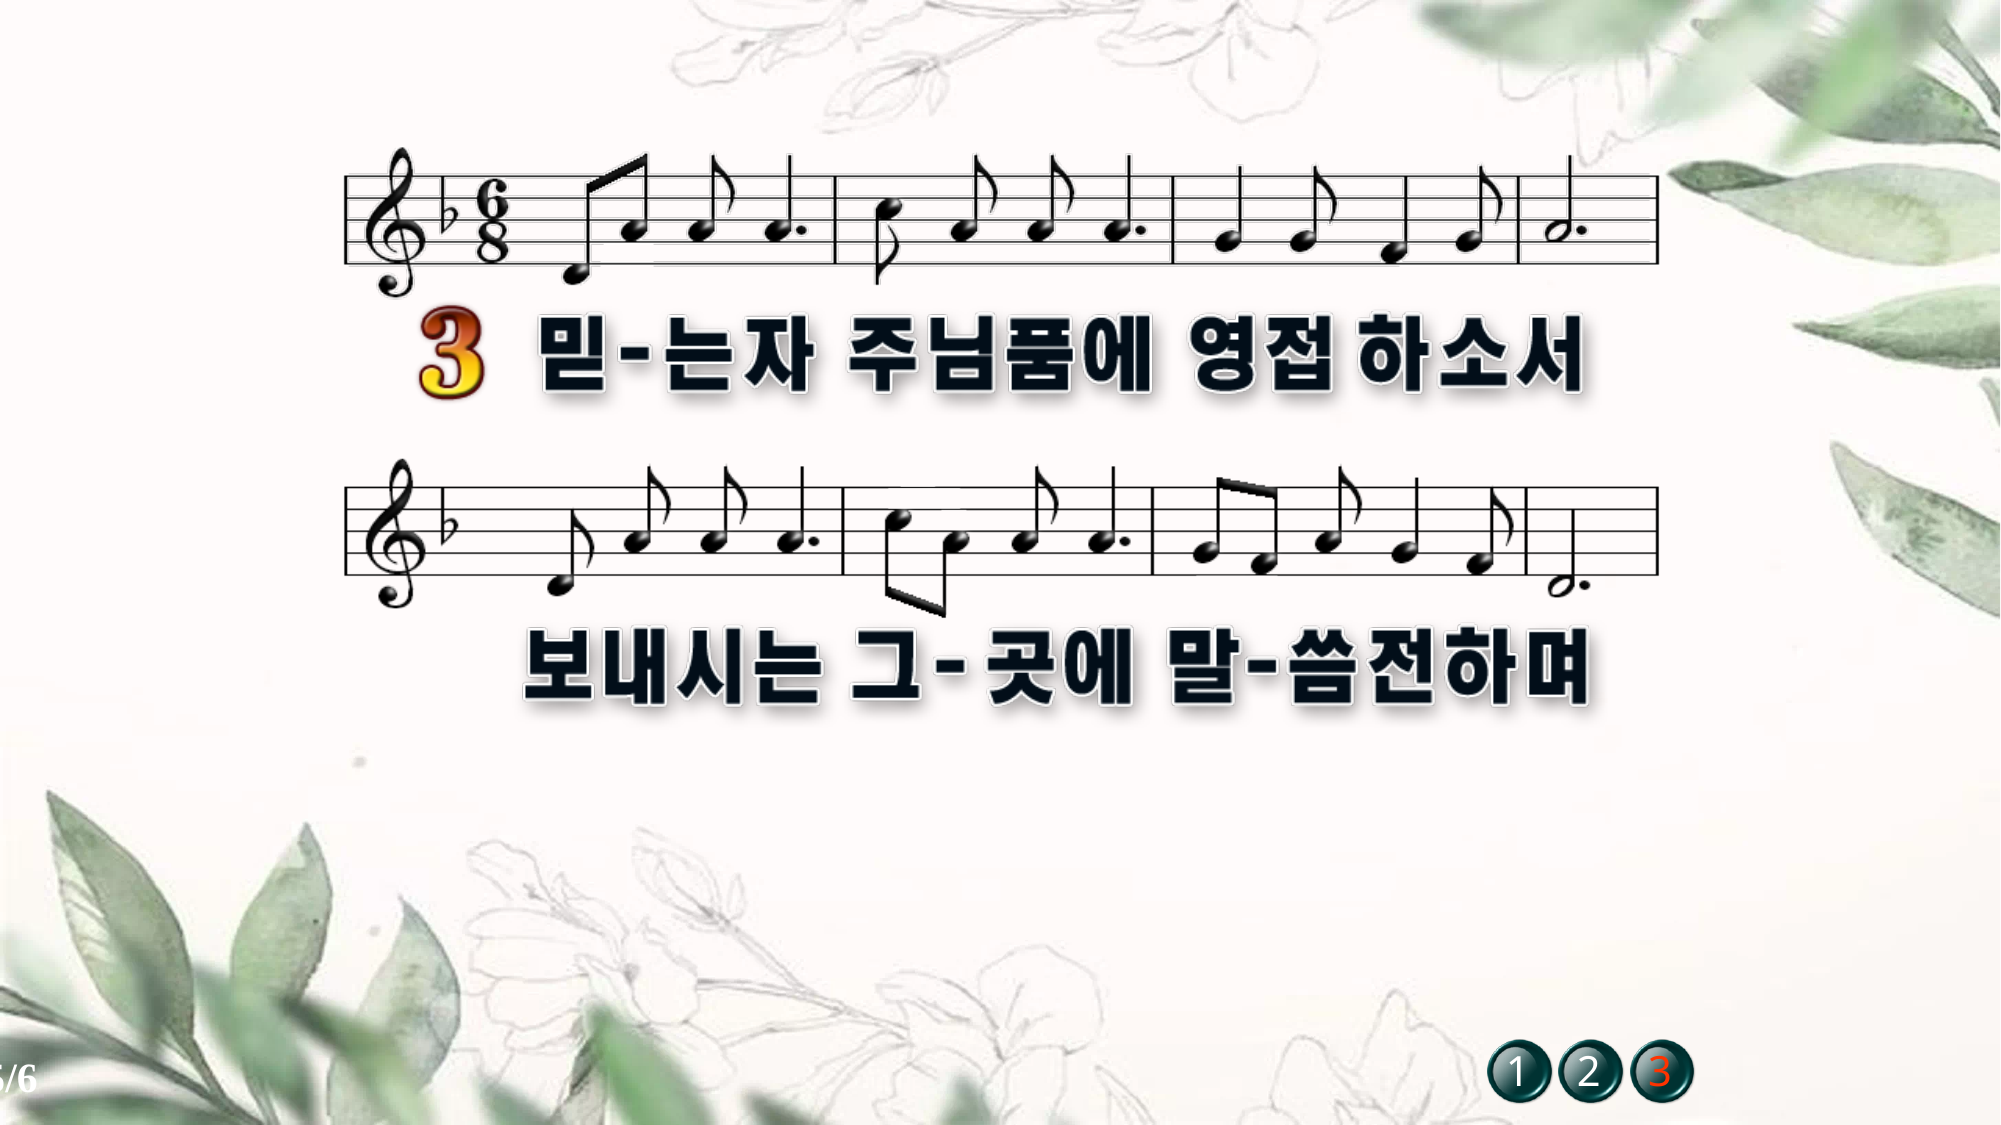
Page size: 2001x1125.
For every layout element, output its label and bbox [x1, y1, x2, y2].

text_box [1627, 1035, 1697, 1106]
text_box [1555, 1035, 1626, 1106]
text_box [1484, 1035, 1555, 1106]
picture [0, 0, 2001, 1125]
